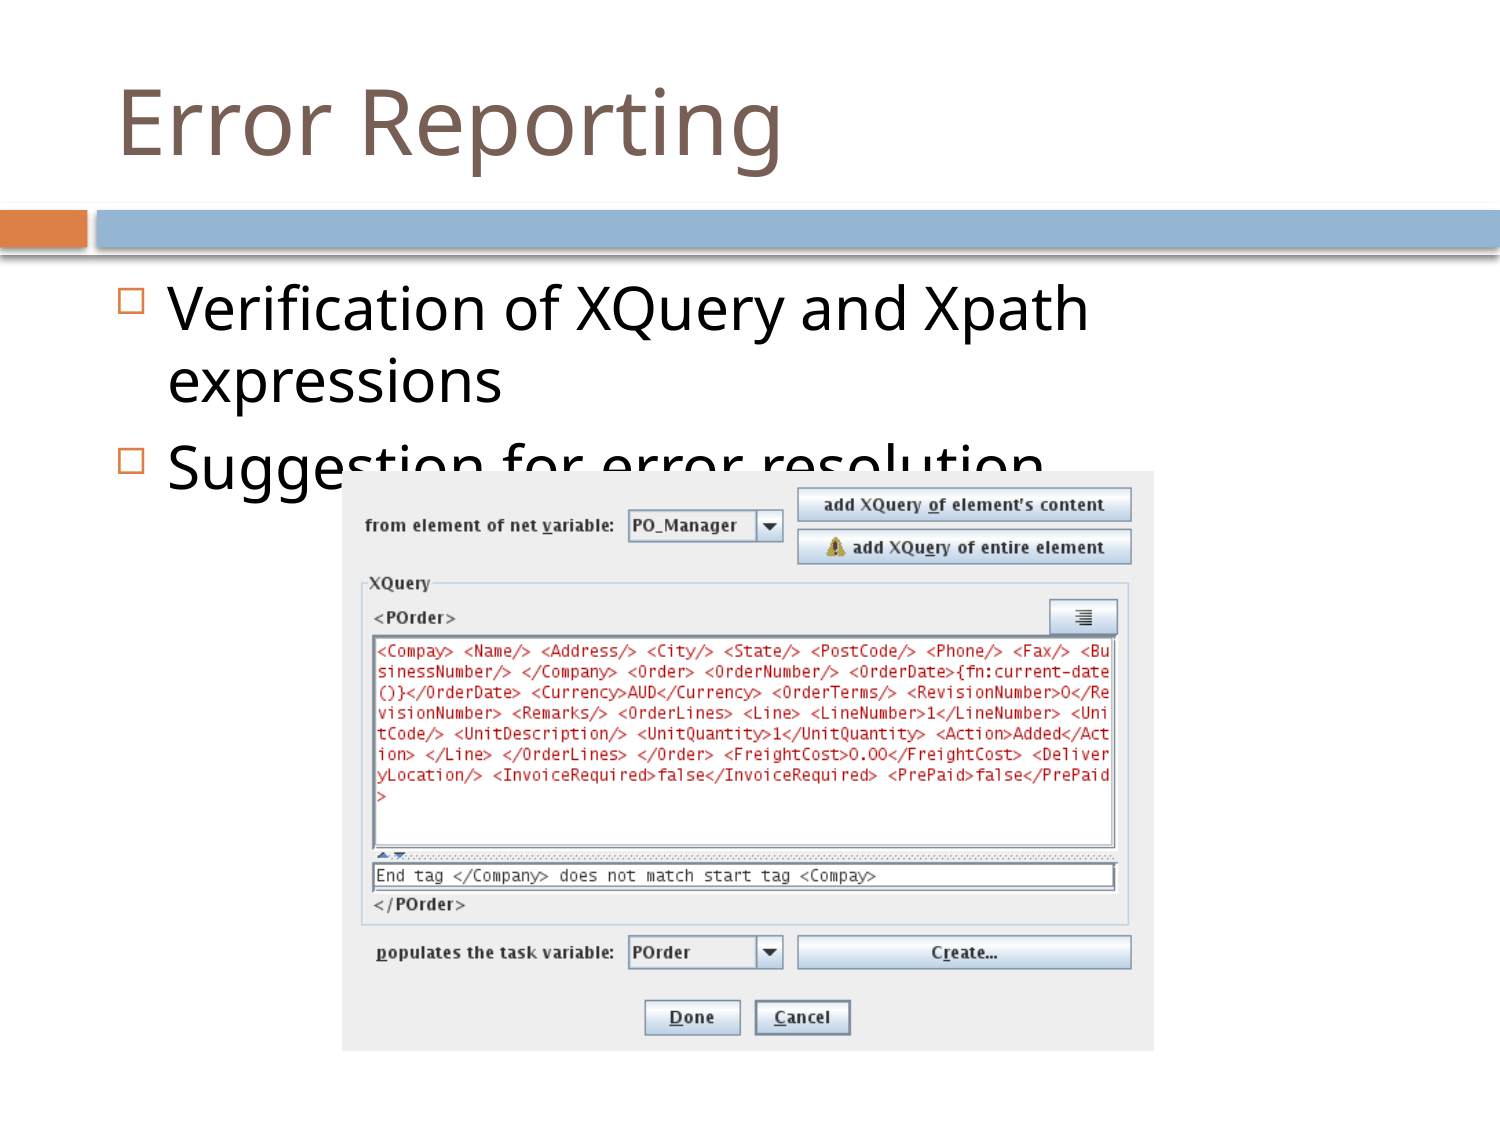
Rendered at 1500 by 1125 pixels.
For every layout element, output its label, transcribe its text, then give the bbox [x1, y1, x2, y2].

picture [341, 470, 1155, 1051]
list Verification of XQuery and Xpath expressions Suggestion for error resolution [100, 262, 1438, 1000]
title Error Reporting [100, 37, 1438, 200]
